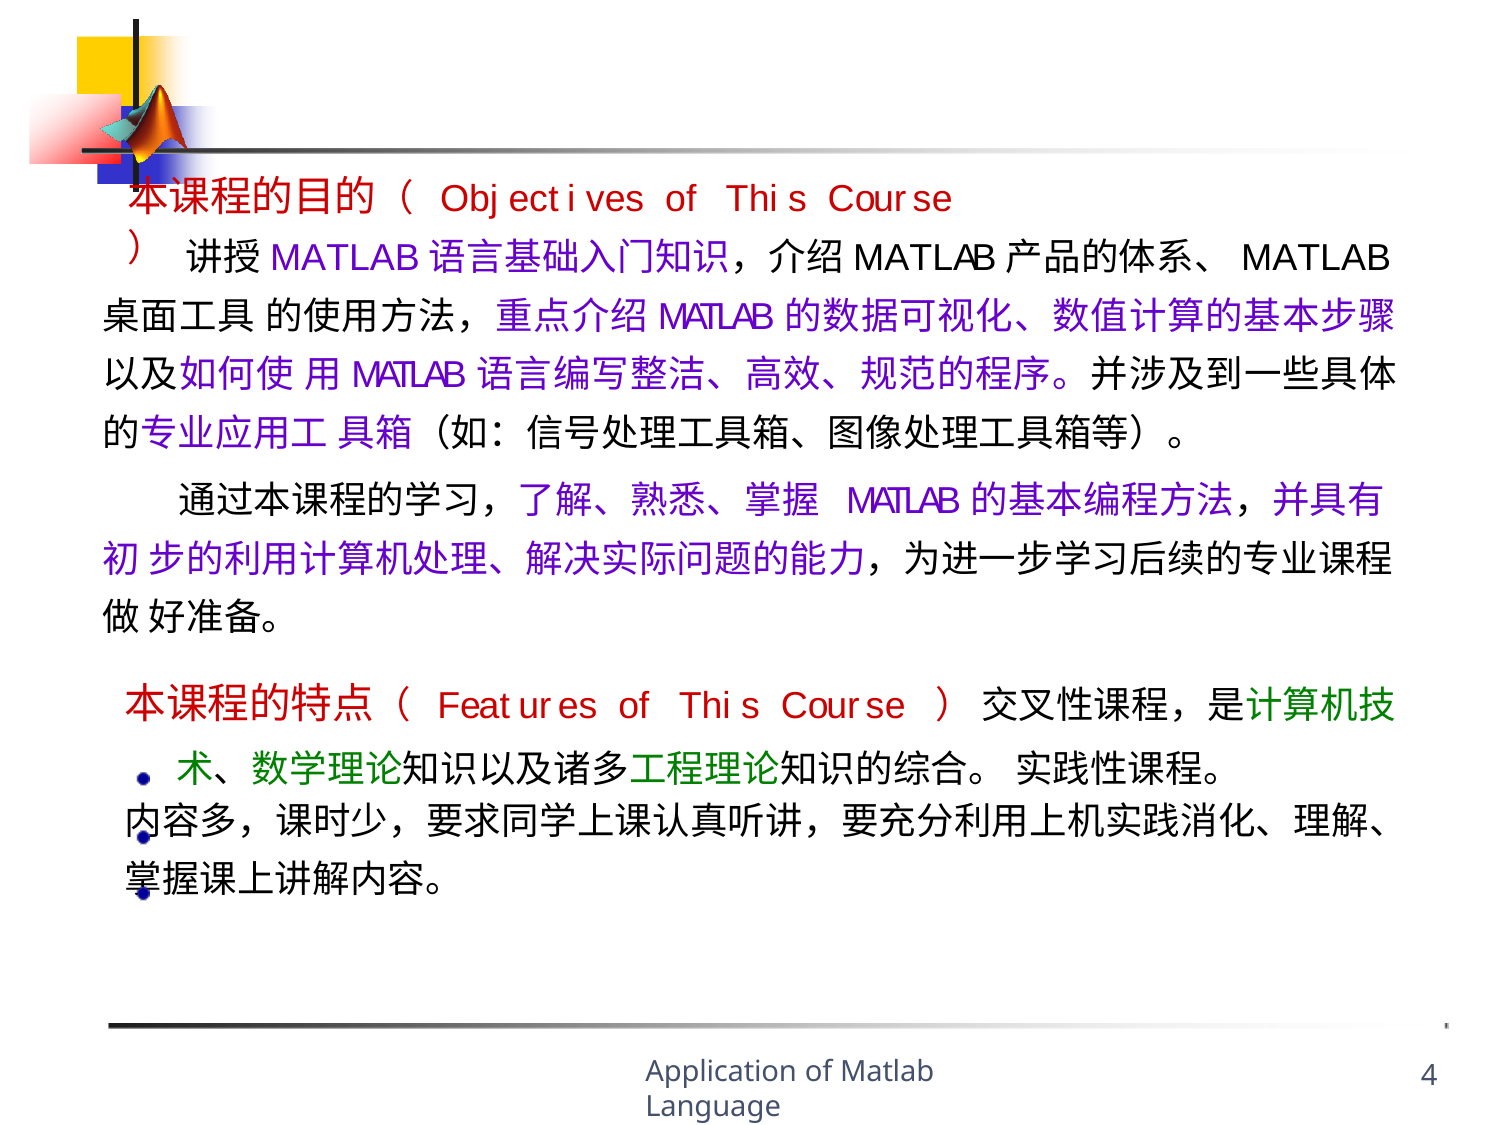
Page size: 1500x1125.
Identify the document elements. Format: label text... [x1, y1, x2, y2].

text_box [131, 883, 150, 902]
slide_number 4 [1400, 1056, 1457, 1125]
picture [139, 36, 1431, 169]
text_box 讲授MATLAB语言基础入门知识，介绍MATLAB产品的体系、MATLAB桌面工具 的使用方法，重点介绍MATLAB的数据可视化、数值计算的基本步骤以及如何使 用MATLAB语言编写整洁、高效、规范的程序。并涉及到一些具体的专业应用工 具箱（如：信号处理工具箱、图像处理工具箱等）。 通过本课程的学习，了解、熟悉、掌握 MATLAB的基本编程方法，并具有初 步的利用计算机处理、解决实际问题的能力，为进一步学习后续的专业课程做 好准备。 本课程的特点（ Features of This Course ） 交叉性课程，是计算机技术、数学理论知识以及诸多工程理论知识的综合。 实践性课程。 内容多，课时少，要求同学上课认真听讲，要充分利用上机实践消化、理解、 掌握课上讲解内容。 [100, 219, 1462, 901]
slide_number Application of Matlab Language [643, 1051, 987, 1125]
text_box [131, 826, 150, 846]
picture [29, 94, 122, 164]
text_box [99, 84, 188, 163]
text_box [131, 768, 150, 787]
text_box 本课程的目的（ Objectives of This Course ） [125, 169, 970, 269]
picture [108, 1023, 1458, 1029]
